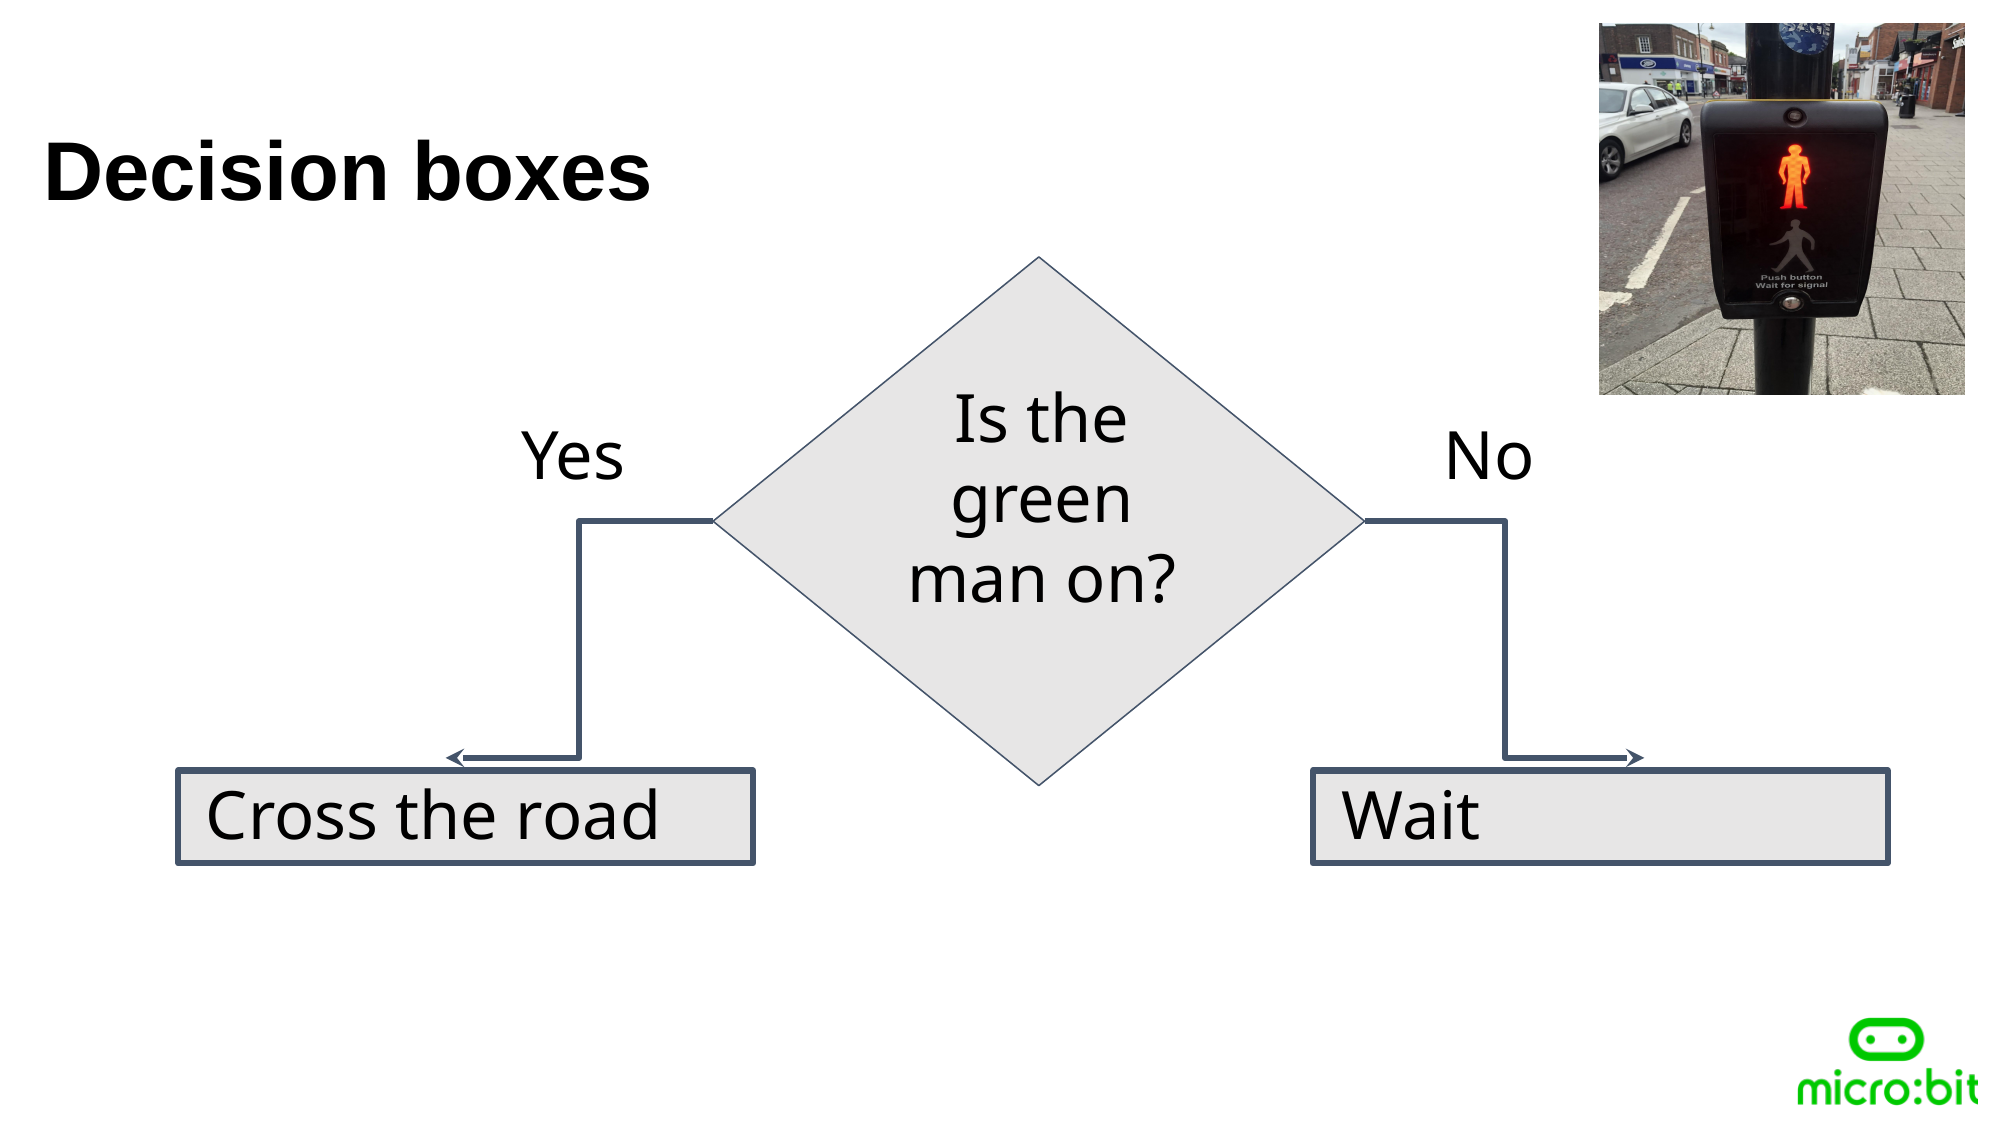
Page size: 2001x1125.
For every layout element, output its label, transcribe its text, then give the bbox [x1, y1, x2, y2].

picture [1599, 23, 1966, 395]
text_box Cross the road [190, 757, 738, 851]
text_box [1364, 520, 1645, 759]
text_box [714, 381, 1364, 786]
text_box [445, 520, 714, 759]
text_box [911, 256, 1166, 360]
text_box Wait [1326, 757, 1874, 851]
text_box Decision boxes [28, 23, 1780, 847]
text_box Yes [506, 397, 650, 491]
text_box Is the green man on? [885, 360, 1199, 589]
text_box [1312, 770, 1888, 864]
picture [1797, 1017, 1978, 1106]
text_box [178, 770, 754, 864]
text_box No [1428, 397, 1572, 491]
